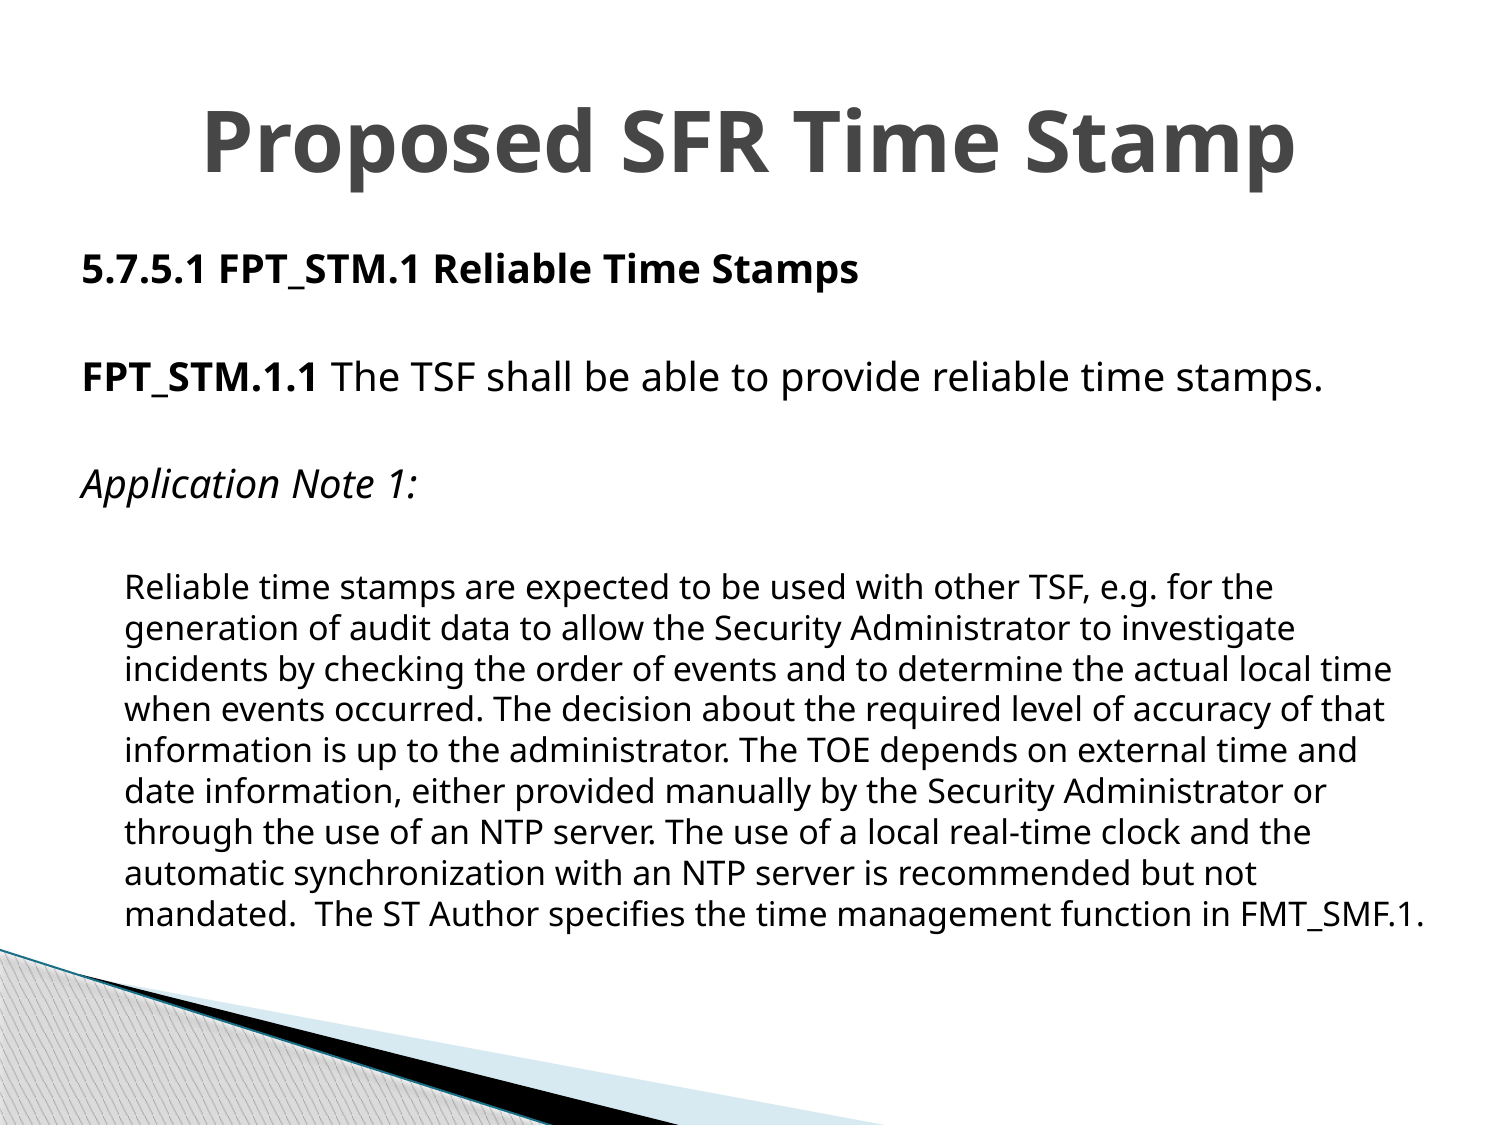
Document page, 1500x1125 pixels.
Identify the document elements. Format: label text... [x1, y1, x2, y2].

title Proposed SFR Time Stamp [75, 45, 1425, 233]
list 5.7.5.1 FPT_STM.1 Reliable Time Stamps FPT_STM.1.1 The TSF shall be able to provide reliable time stamps. Application Note 1: Reliable time stamps are expected to be used with other TSF, e.g. for the generation of audit data to allow the Security Administrator to investigate incidents by checking the order of events and to determine the actual local time when events occurred. The decision about the required level of accuracy of that information is up to the administrator. The TOE depends on external time and date information, either provided manually by the Security Administrator or through the use of an NTP server. The use of a local real-time clock and the automatic synchronization with an NTP server is recommended but not mandated. The ST Author specifies the time management function in FMT_SMF.1. [48, 236, 1452, 958]
